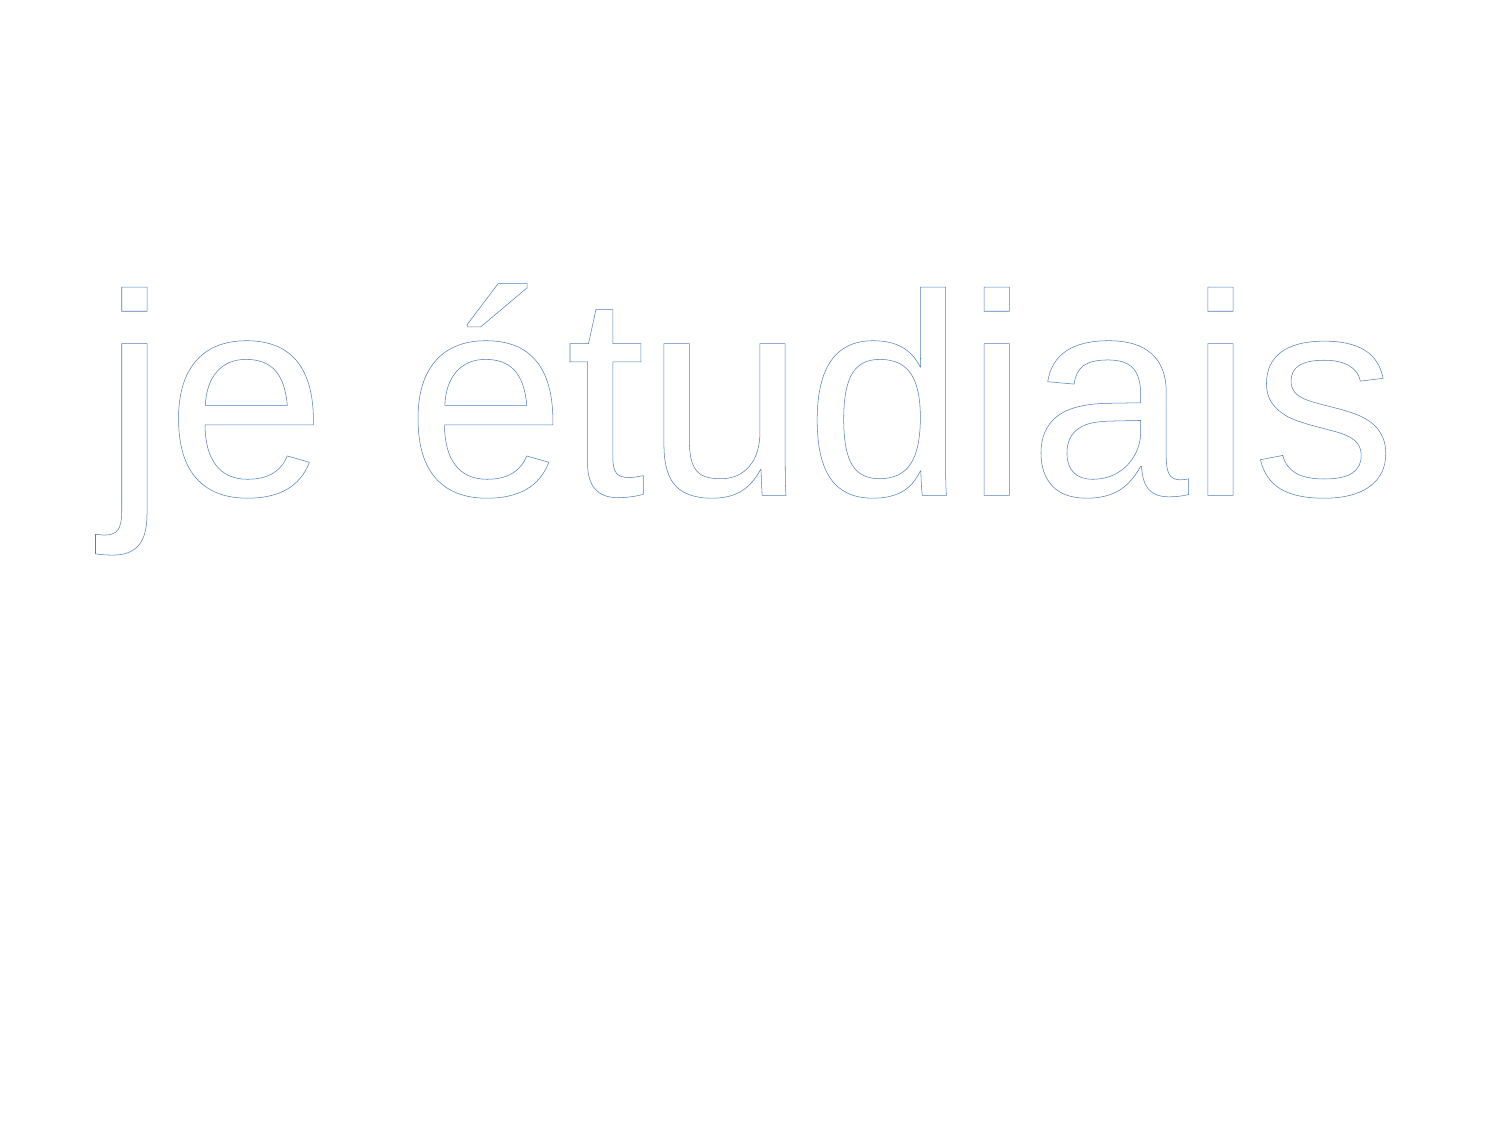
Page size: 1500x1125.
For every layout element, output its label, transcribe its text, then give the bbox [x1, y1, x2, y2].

text_box je étudiais [0, 200, 1500, 561]
